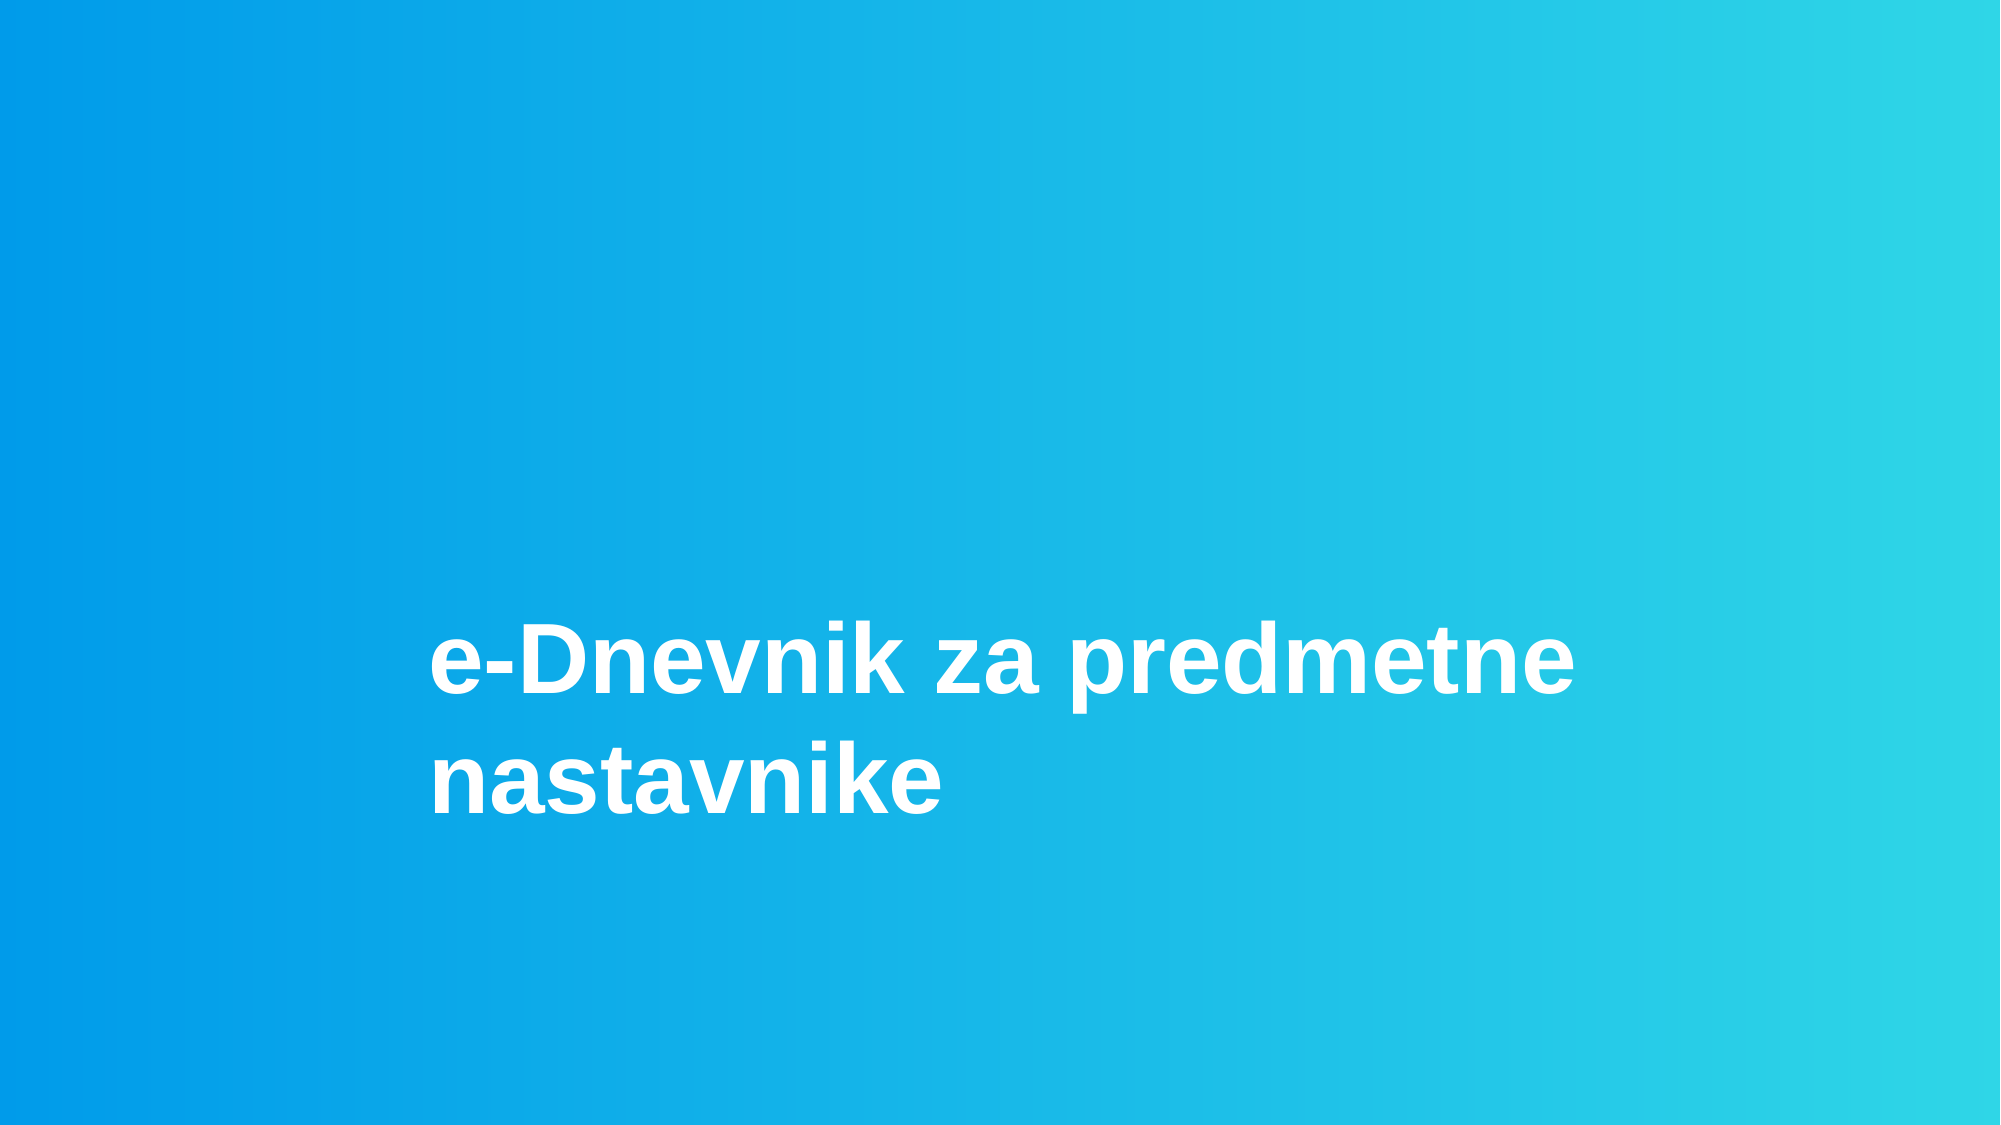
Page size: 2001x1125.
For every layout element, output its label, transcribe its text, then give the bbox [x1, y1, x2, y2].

text_box e-Dnevnik za predmetne nastavnike [413, 430, 1776, 841]
